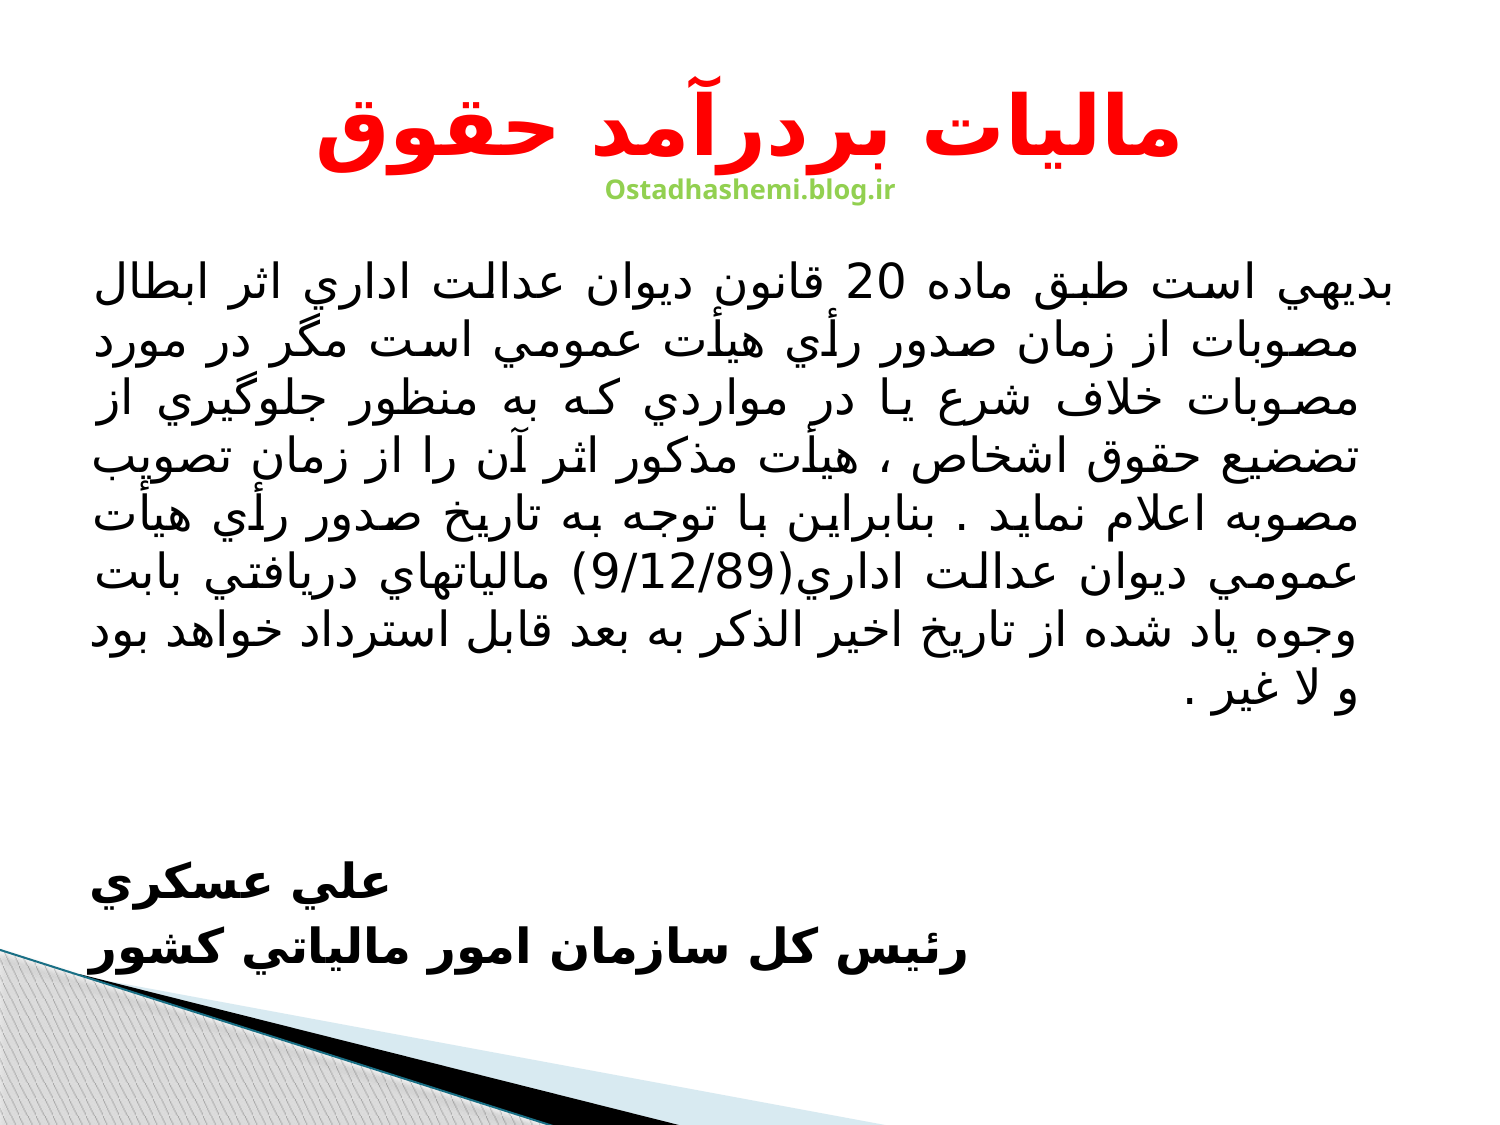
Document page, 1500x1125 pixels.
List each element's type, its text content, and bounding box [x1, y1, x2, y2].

title مالیات بردرآمد حقوق Ostadhashemi.blog.ir [75, 45, 1425, 233]
list بديهي است طبق ماده 20 قانون ديوان عدالت اداري اثر ابطال مصوبات از زمان صدور رأي هيأت عمومي است مگر در مورد مصوبات خلاف شرع يا در مواردي که به منظور جلوگيري از تضضيع حقوق اشخاص ، هيأت مذکور اثر آن را از زمان تصويب مصوبه اعلام نمايد . بنابراين با توجه به تاريخ صدور رأي هيأت عمومي ديوان عدالت اداري(9/12/89) مالياتهاي دريافتي بابت وجوه ياد شده از تاريخ اخير الذکر به بعد قابل استرداد خواهد بود و لا غير . علي عسکري رئيس کل سازمان امور مالياتي کشور [75, 243, 1425, 986]
